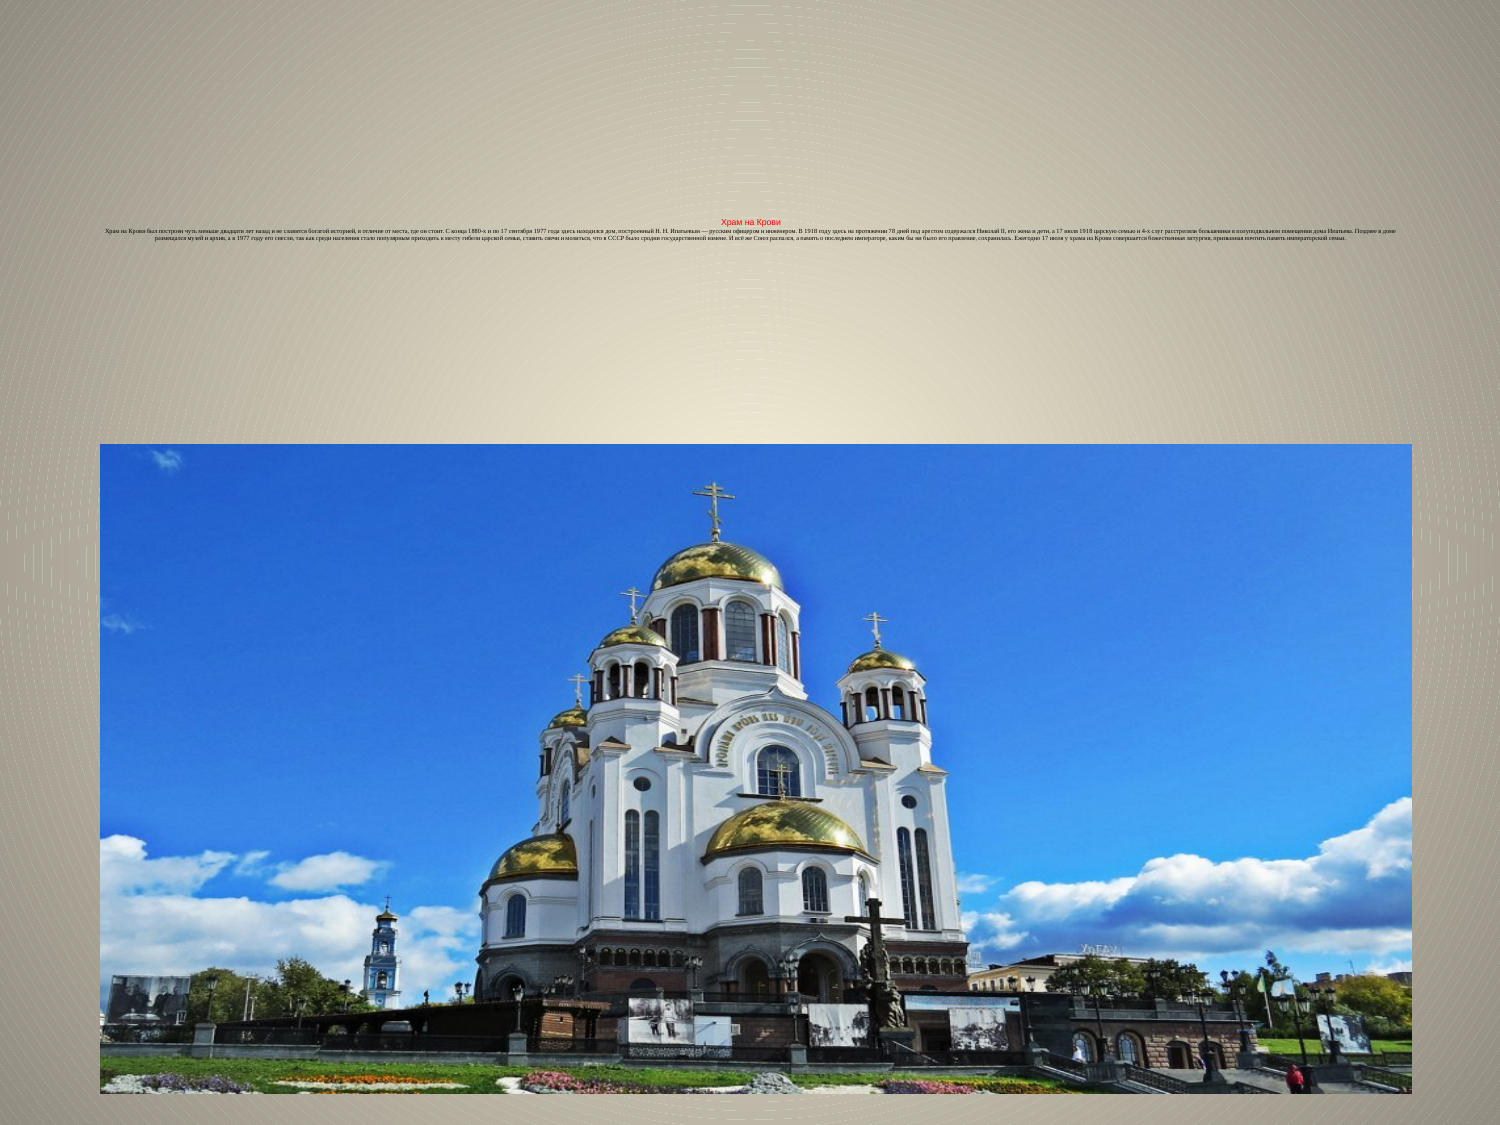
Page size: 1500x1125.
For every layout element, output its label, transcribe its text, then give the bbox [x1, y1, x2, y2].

title Храм на Крови Храм на Крови был построен чуть меньше двадцати лет назад и не славится богатой историей, в отличие от места, где он стоит. С конца 1880-х и по 17 сентября 1977 года здесь находился дом, построенный Н. Н. Ипатьевым — русским офицером и инженером. В 1918 году здесь на протяжении 78 дней под арестом содержался Николай II, его жена и дети, а 17 июля 1918 царскую семью и 4-х слуг расстреляли большевики в полуподвальном помещении дома Ипатьева. Позднее в доме размещался музей и архив, а в 1977 году его снесли, так как среди населения стало популярным приходить к месту гибели царской семьи, ставить свечи и молиться, что в СССР было сродни государственной измене. И всё же Союз распался, а память о последнем императоре, каким бы ни было его правление, сохранилась. Ежегодно 17 июля у храма на Крови совершается божественная литургия, призванная почтить память императорской семьи. [75, 208, 1425, 256]
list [100, 444, 1412, 1095]
